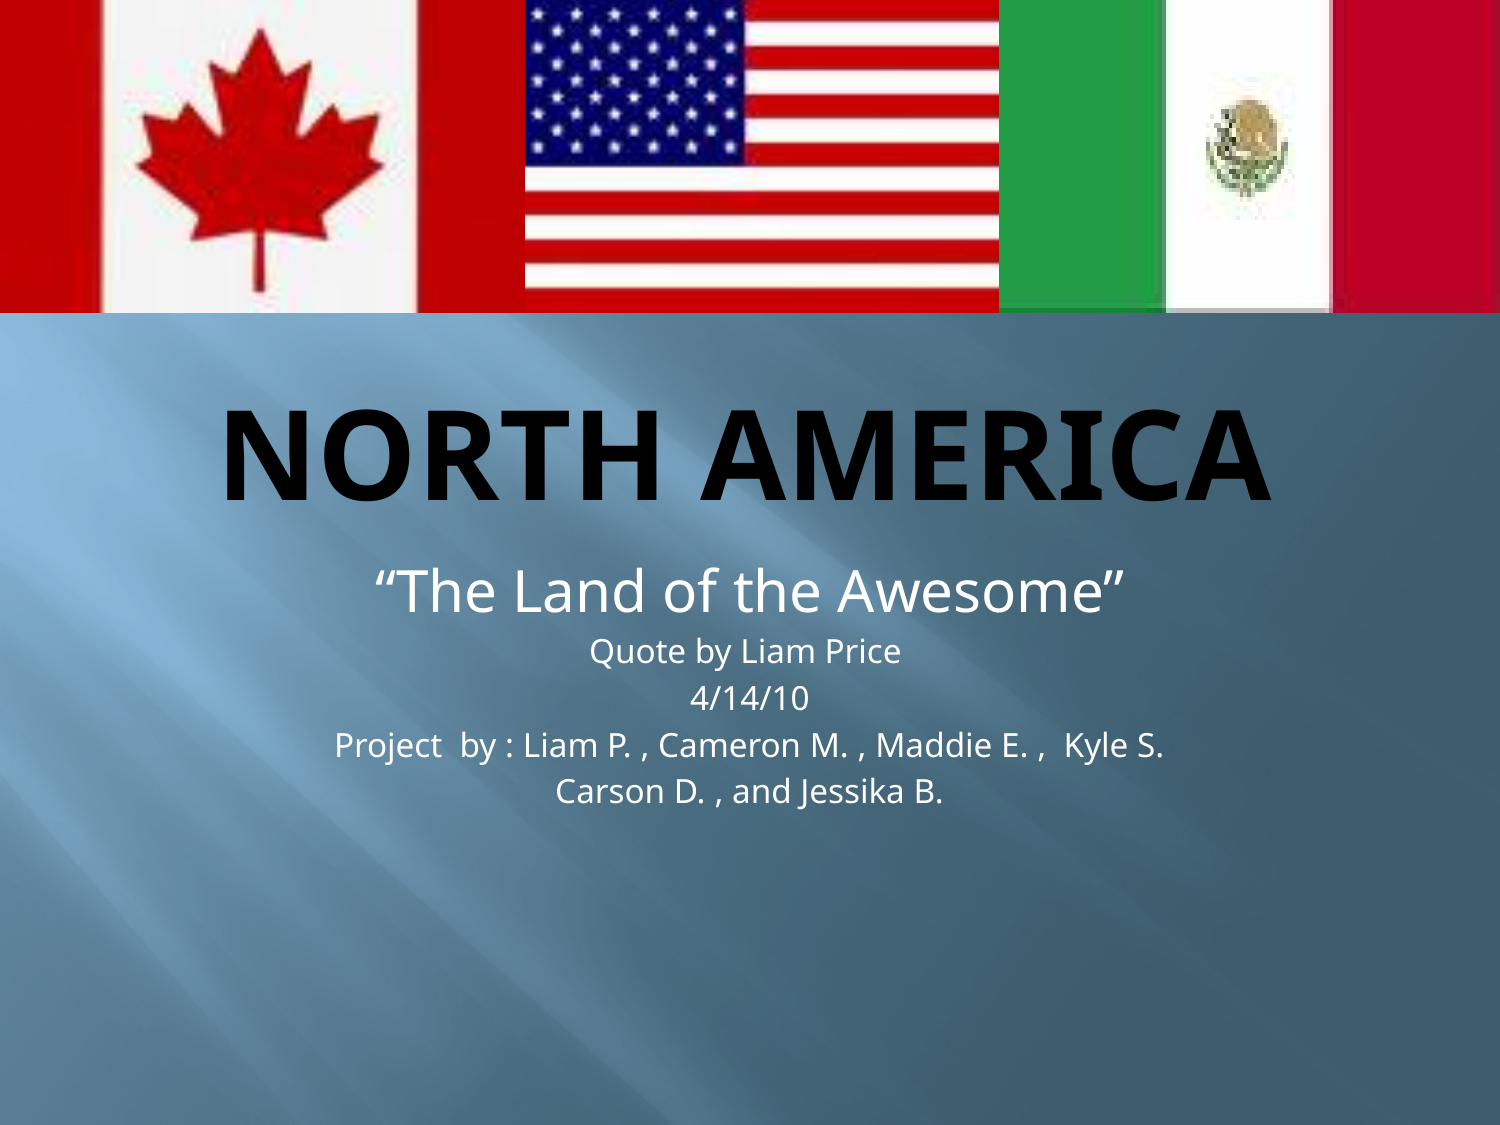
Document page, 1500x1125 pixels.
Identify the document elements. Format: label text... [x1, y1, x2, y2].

title North America [69, 327, 1420, 525]
picture [0, 0, 1500, 313]
subtitle “The Land of the Awesome” Quote by Liam Price 4/14/10 Project by : Liam P. , Cameron M. , Maddie E. , Kyle S. Carson D. , and Jessika B. [225, 546, 1275, 834]
